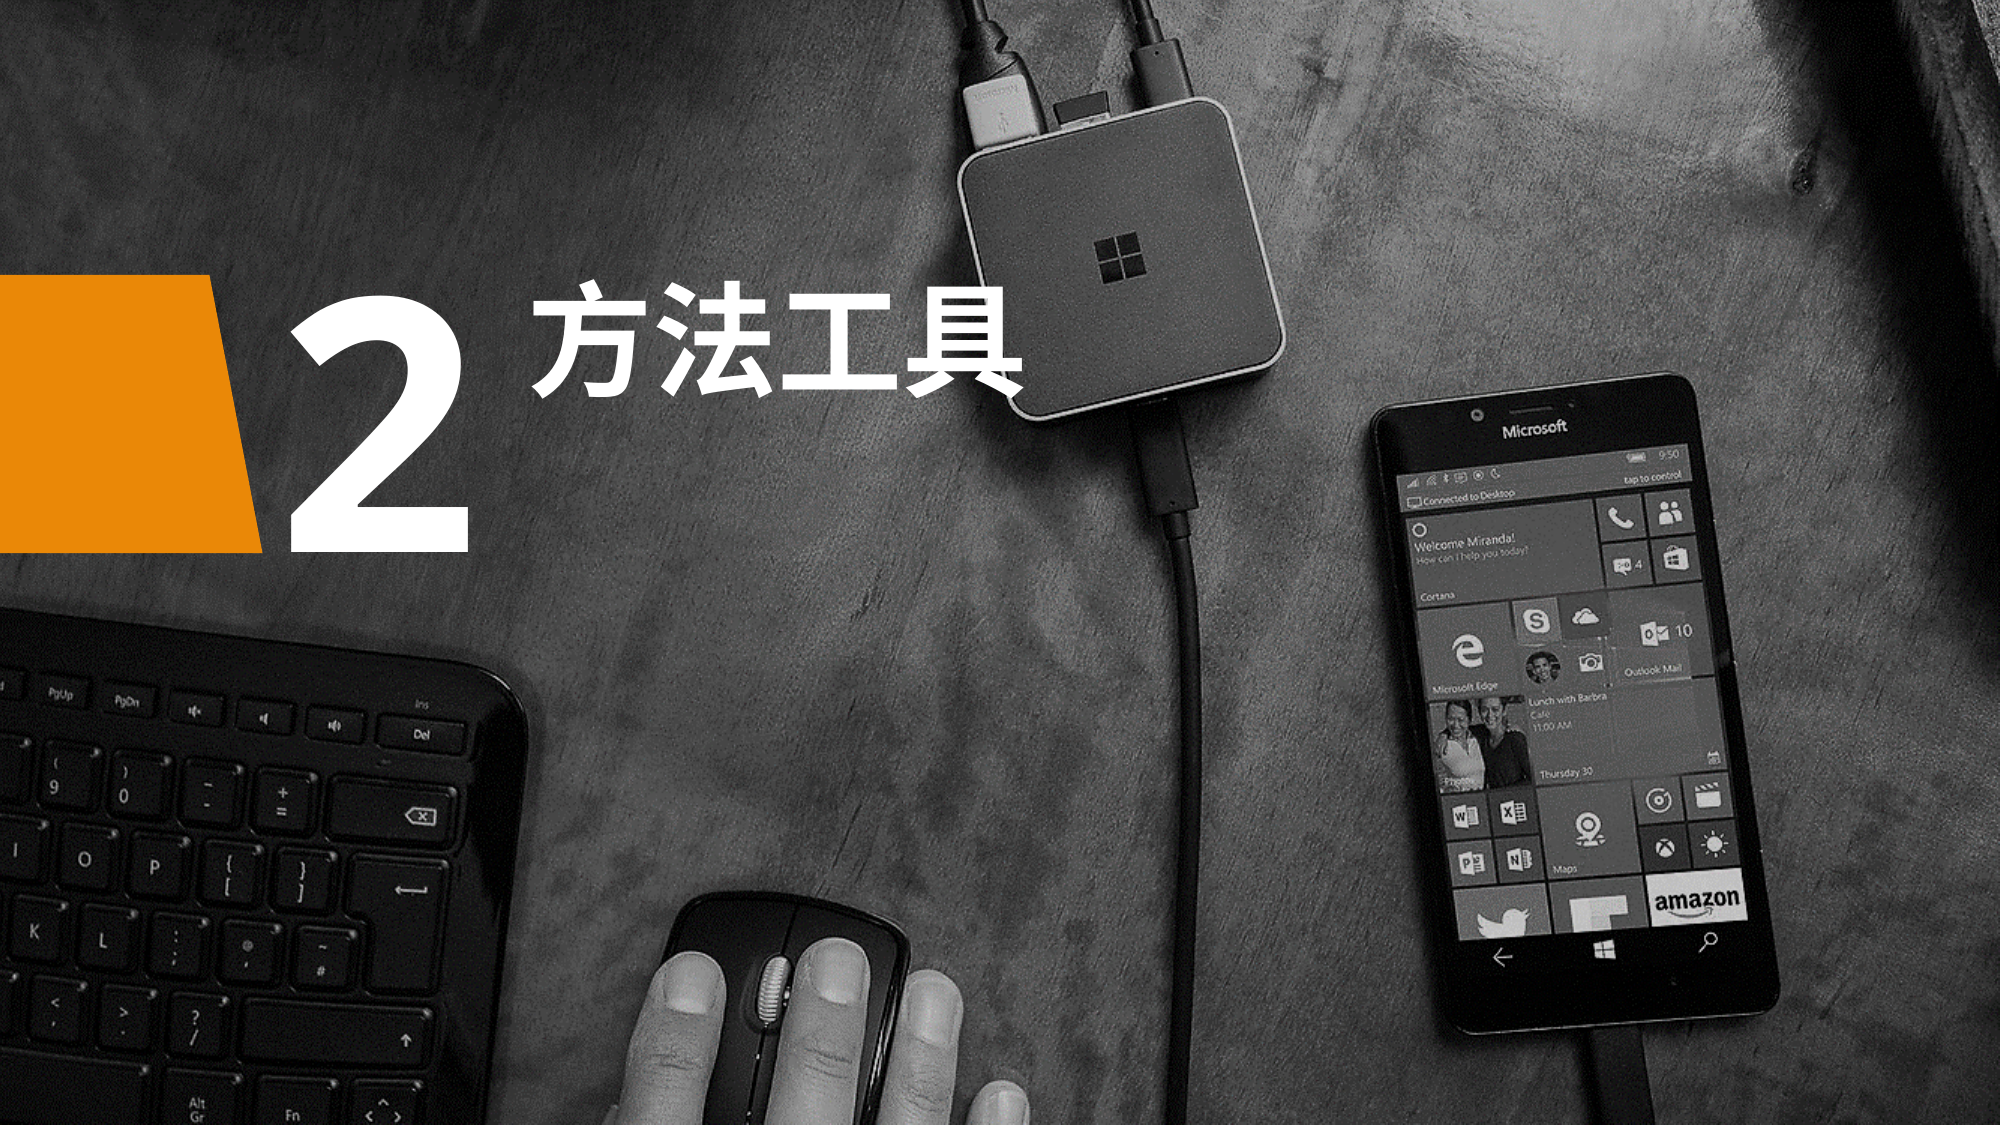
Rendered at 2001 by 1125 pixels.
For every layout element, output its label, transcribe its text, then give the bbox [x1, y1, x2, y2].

list 方法工具 [512, 272, 1569, 432]
list 2 [262, 238, 513, 600]
picture [0, 0, 2000, 1125]
